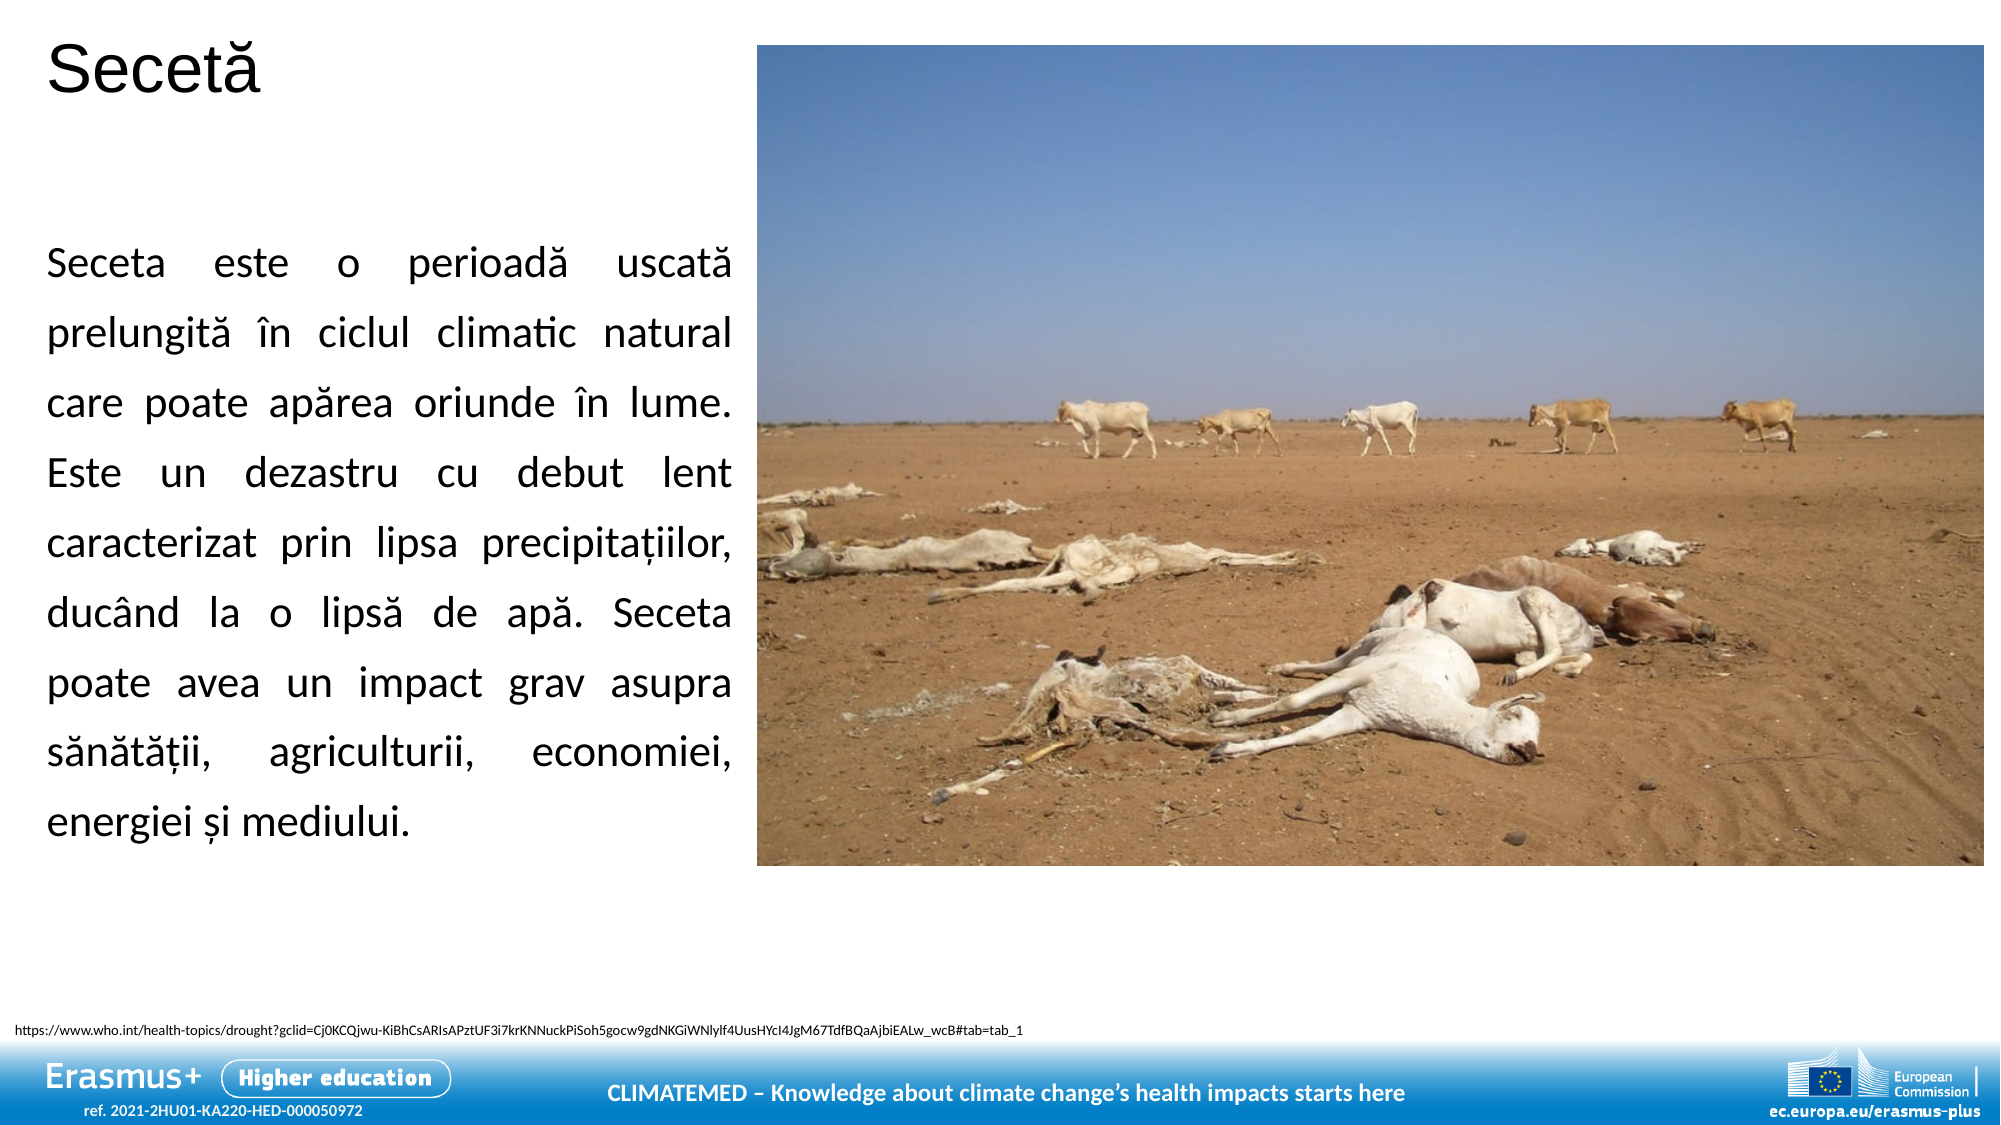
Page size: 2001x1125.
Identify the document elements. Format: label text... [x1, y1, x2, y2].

list Seceta este o perioadă uscată prelungită în ciclul climatic natural care poate apărea oriunde în lume. Este un dezastru cu debut lent caracterizat prin lipsa precipitațiilor, ducând la o lipsă de apă. Seceta poate avea un impact grav asupra sănătății, agriculturii, economiei, energiei și mediului. [31, 209, 749, 860]
picture [756, 45, 1984, 866]
title Secetă [31, 25, 1984, 116]
picture [0, 899, 2000, 1125]
text_box https://www.who.int/health-topics/drought?gclid=Cj0KCQjwu-KiBhCsARIsAPztUF3i7krKNNuckPiSoh5gocw9gdNKGiWNlylf4UusHYcI4JgM67TdfBQaAjbiEALw_wcB#tab=tab_1 [0, 1013, 1911, 1046]
